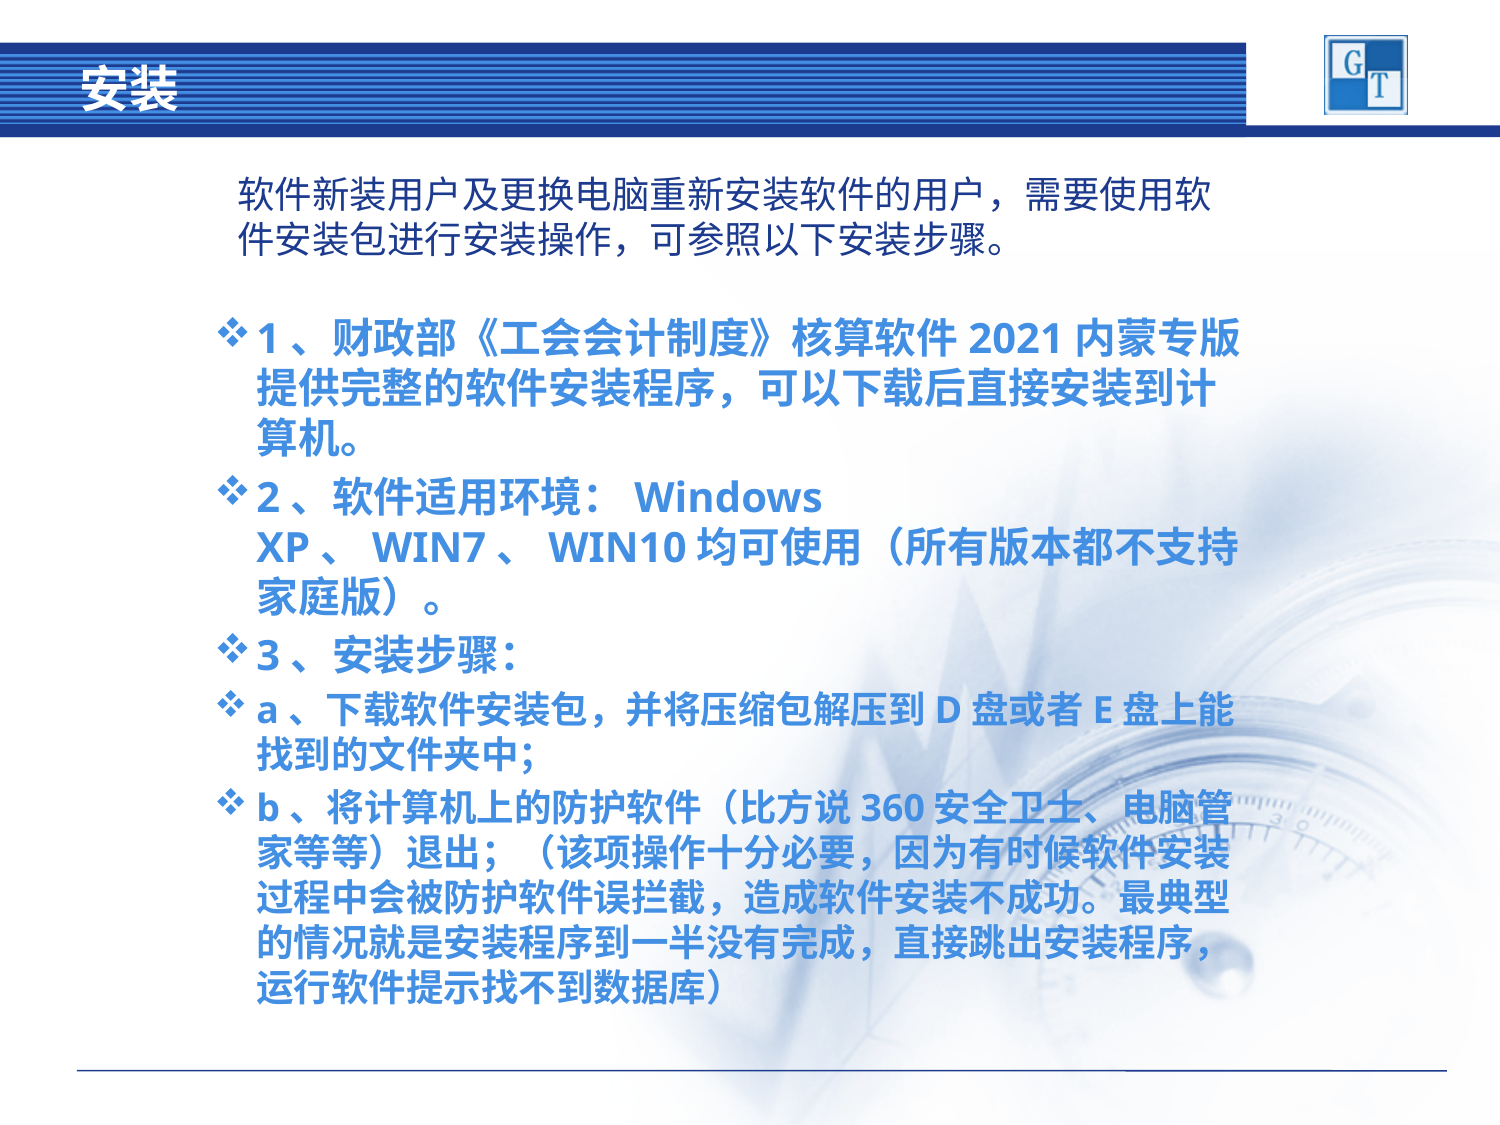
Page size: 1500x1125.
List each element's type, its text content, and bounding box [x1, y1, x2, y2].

picture [383, 236, 1500, 1125]
picture [1324, 35, 1408, 115]
picture [1235, 54, 1247, 124]
title 安装 [64, 36, 1235, 138]
text_box 软件新装用户及更换电脑重新安装软件的用户，需要使用软件安装包进行安装操作，可参照以下安装步骤。 [222, 163, 1231, 269]
picture [0, 54, 64, 124]
list 1、财政部《工会会计制度》核算软件2021内蒙专版提供完整的软件安装程序，可以下载后直接安装到计算机。 2、软件适用环境：Windows XP、WIN7、WIN10均可使用（所有版本都不支持家庭版）。 3、安装步骤： a、下载软件安装包，并将压缩包解压到D盘或者E盘上能找到的文件夹中； b、将计算机上的防护软件（比方说360安全卫士、电脑管家等等）退出；（该项操作十分必要，因为有时候软件安装过程中会被防护软件误拦截，造成软件安装不成功。最典型的情况就是安装程序到一半没有完成，直接跳出安装程序，运行软件提示找不到数据库） [198, 304, 1266, 934]
